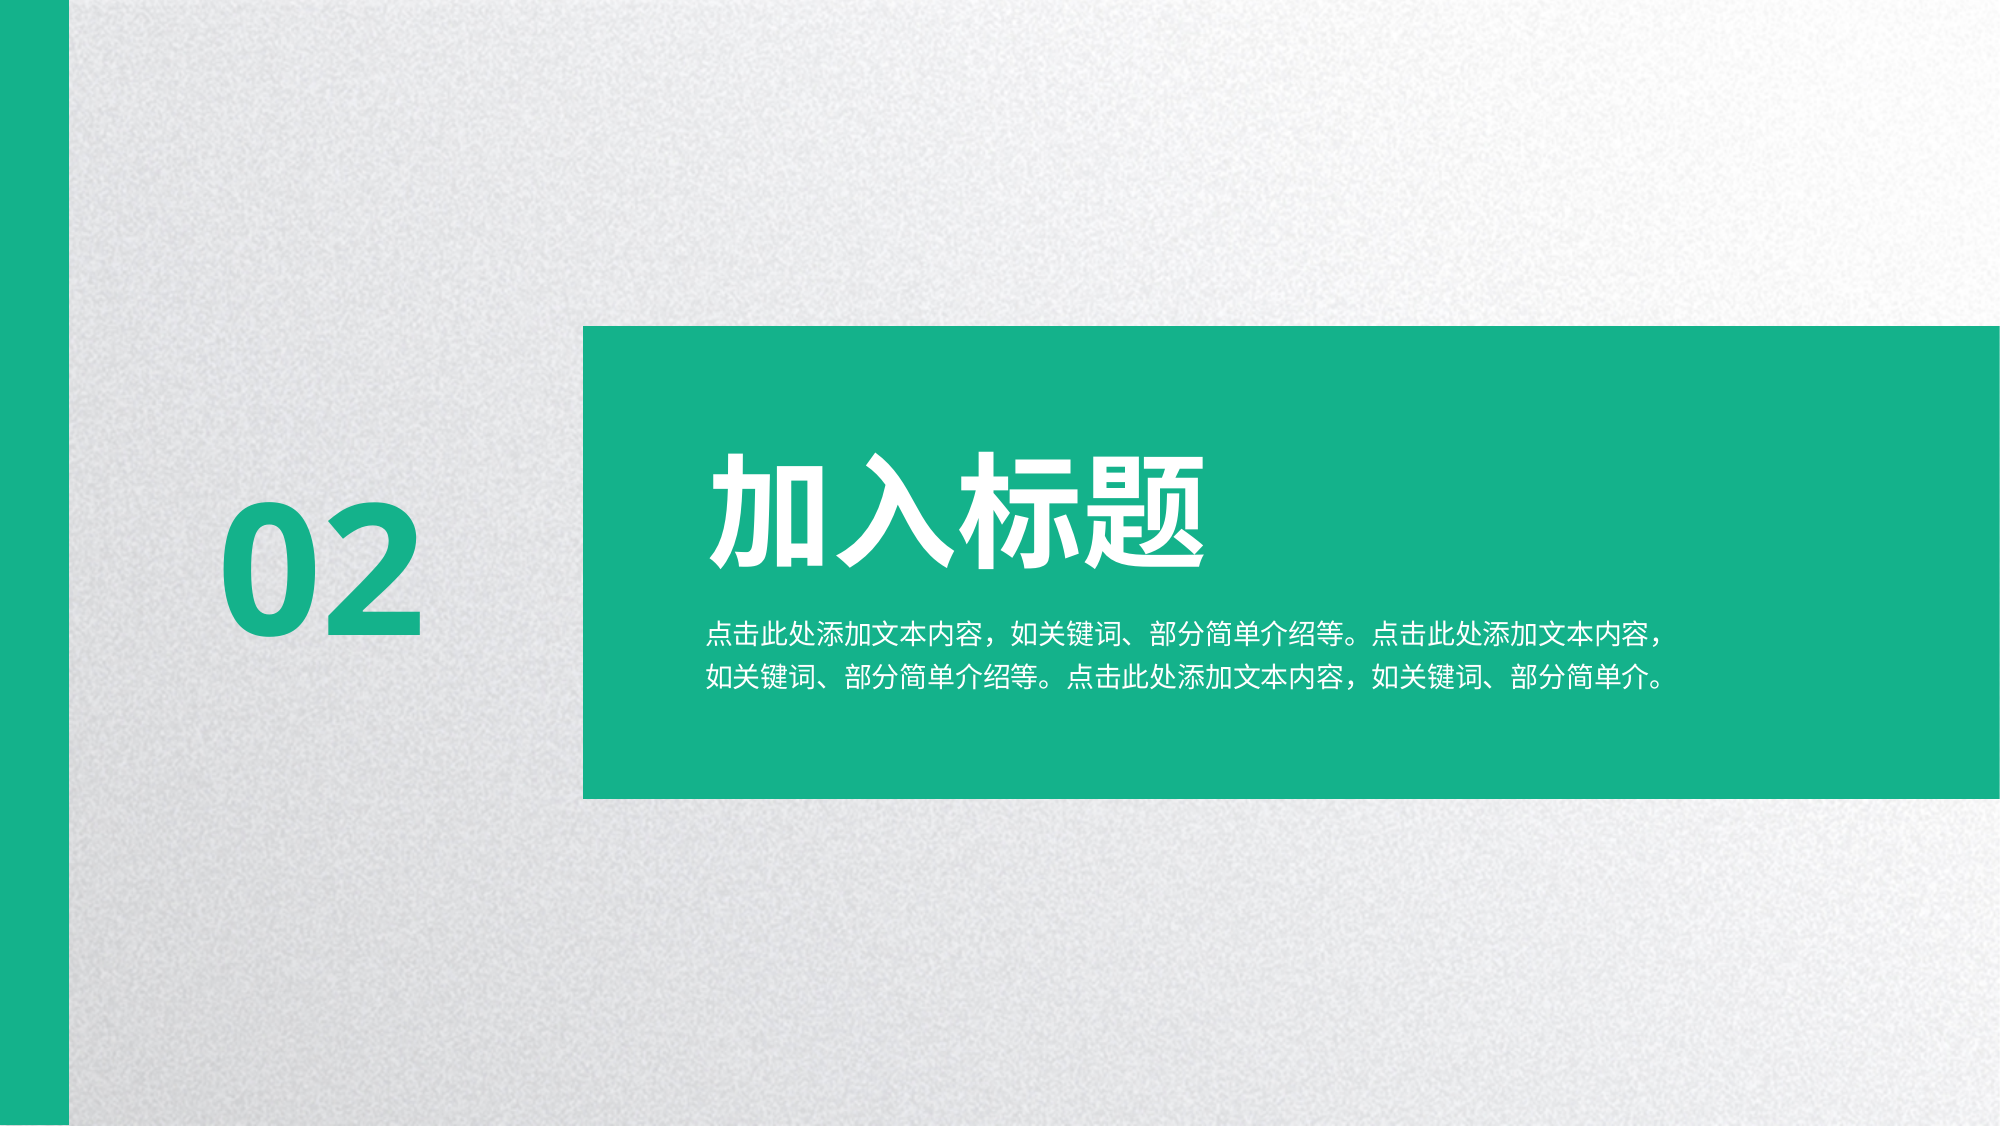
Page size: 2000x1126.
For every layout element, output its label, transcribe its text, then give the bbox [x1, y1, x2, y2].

text_box 02 [127, 367, 517, 757]
text_box [582, 325, 2000, 800]
picture [70, 0, 2000, 1126]
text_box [690, 425, 1680, 698]
text_box [0, 0, 70, 1126]
